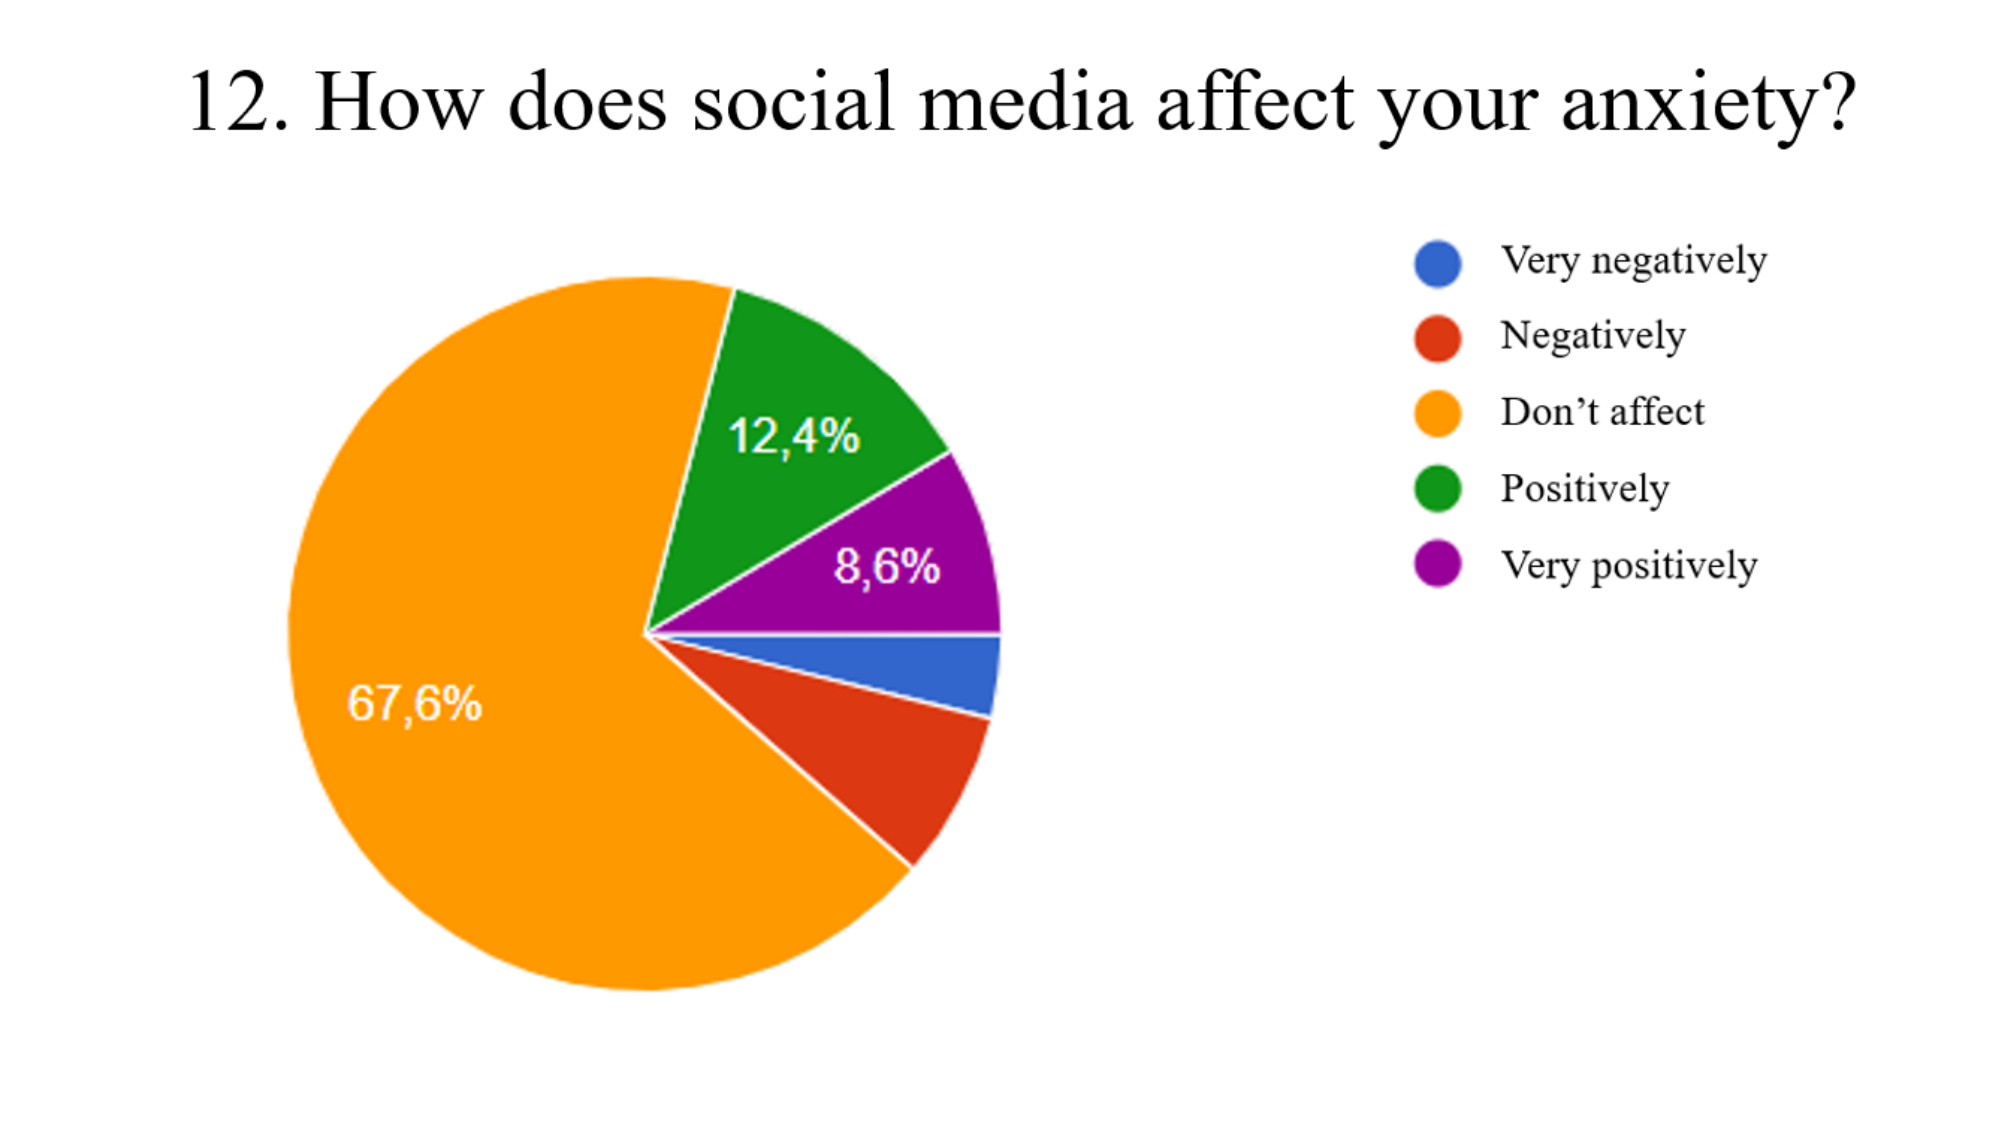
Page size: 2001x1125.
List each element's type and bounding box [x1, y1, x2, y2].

picture [131, 23, 1899, 1097]
